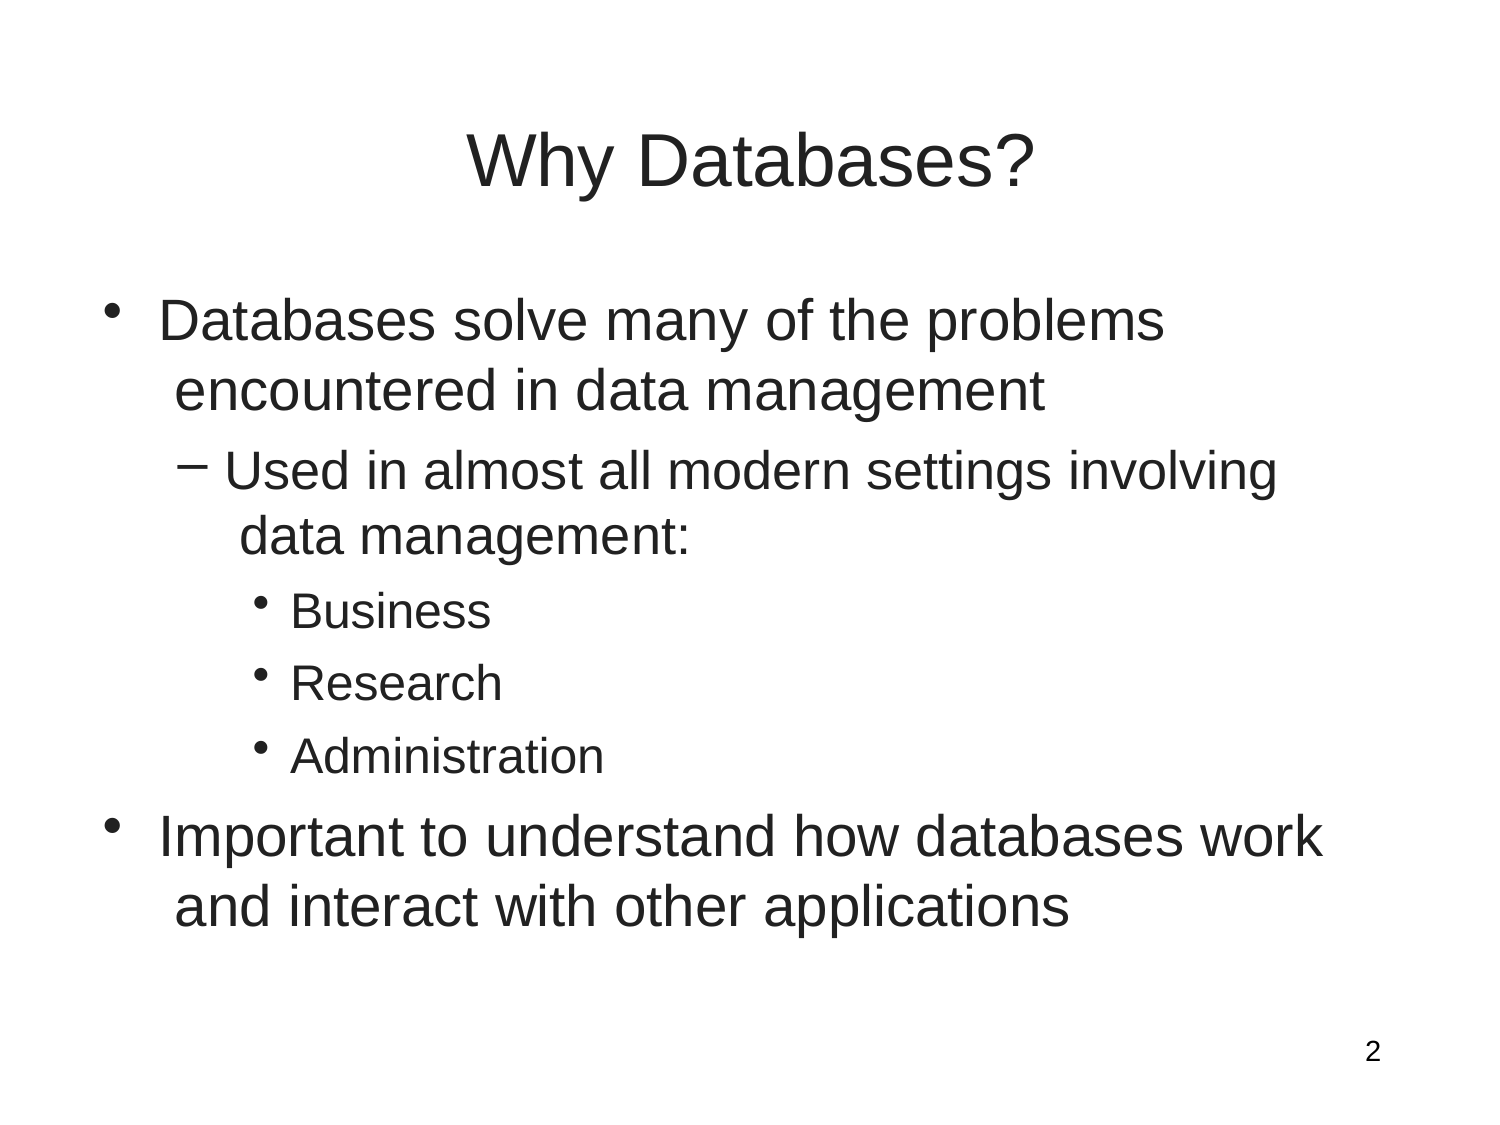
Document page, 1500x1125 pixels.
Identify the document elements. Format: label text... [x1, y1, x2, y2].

title Why Databases? [462, 109, 1037, 280]
text_box Databases solve many of the problems encountered in data management Used in almost all modern settings involving data management: Business Research Administration Important to understand how databases work and interact with other applications [100, 280, 1328, 938]
slide_number 2 [1361, 1033, 1402, 1125]
